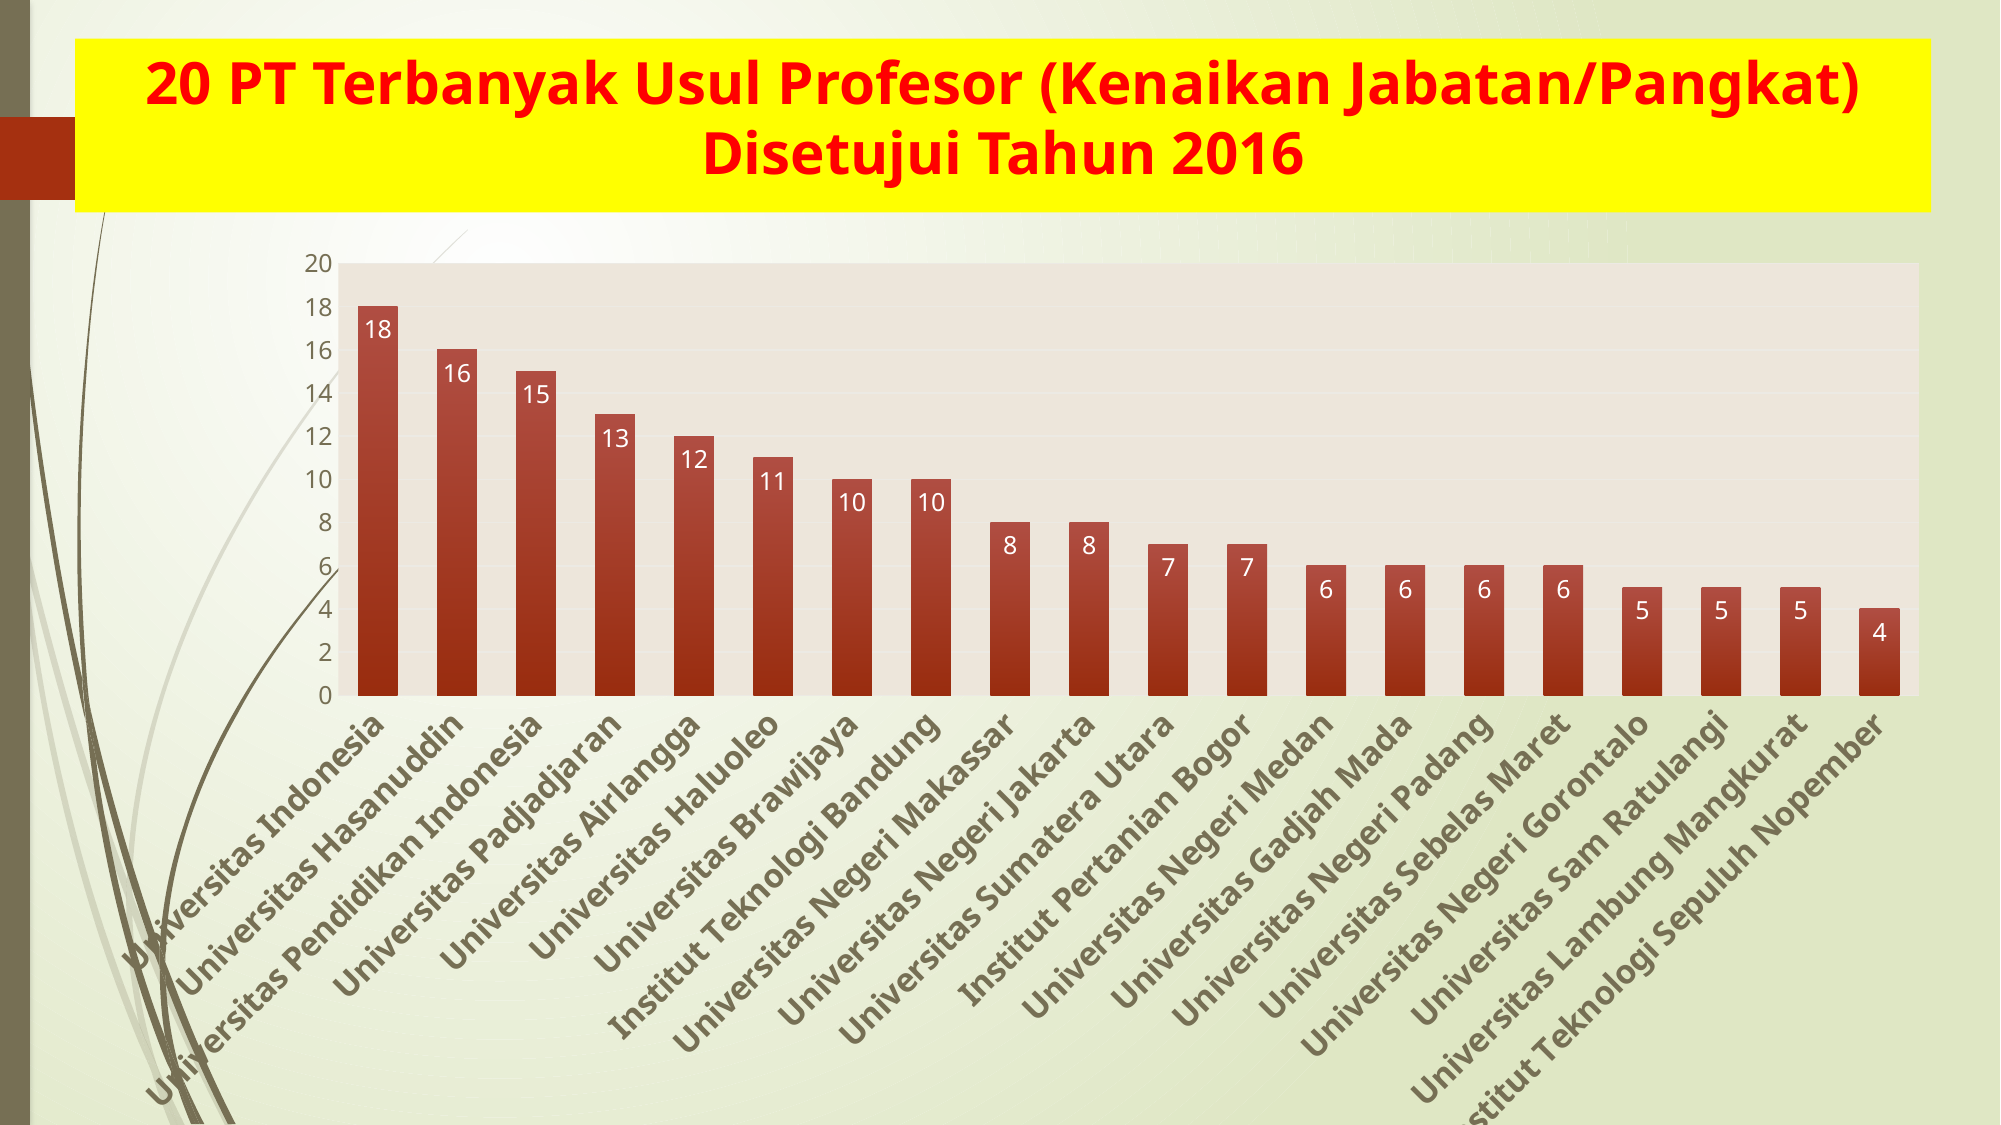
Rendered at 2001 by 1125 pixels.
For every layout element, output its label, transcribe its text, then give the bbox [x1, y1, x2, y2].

title 20 PT Terbanyak Usul Profesor (Kenaikan Jabatan/Pangkat) Disetujui Tahun 2016 [75, 38, 1932, 213]
chart [74, 226, 1957, 1125]
